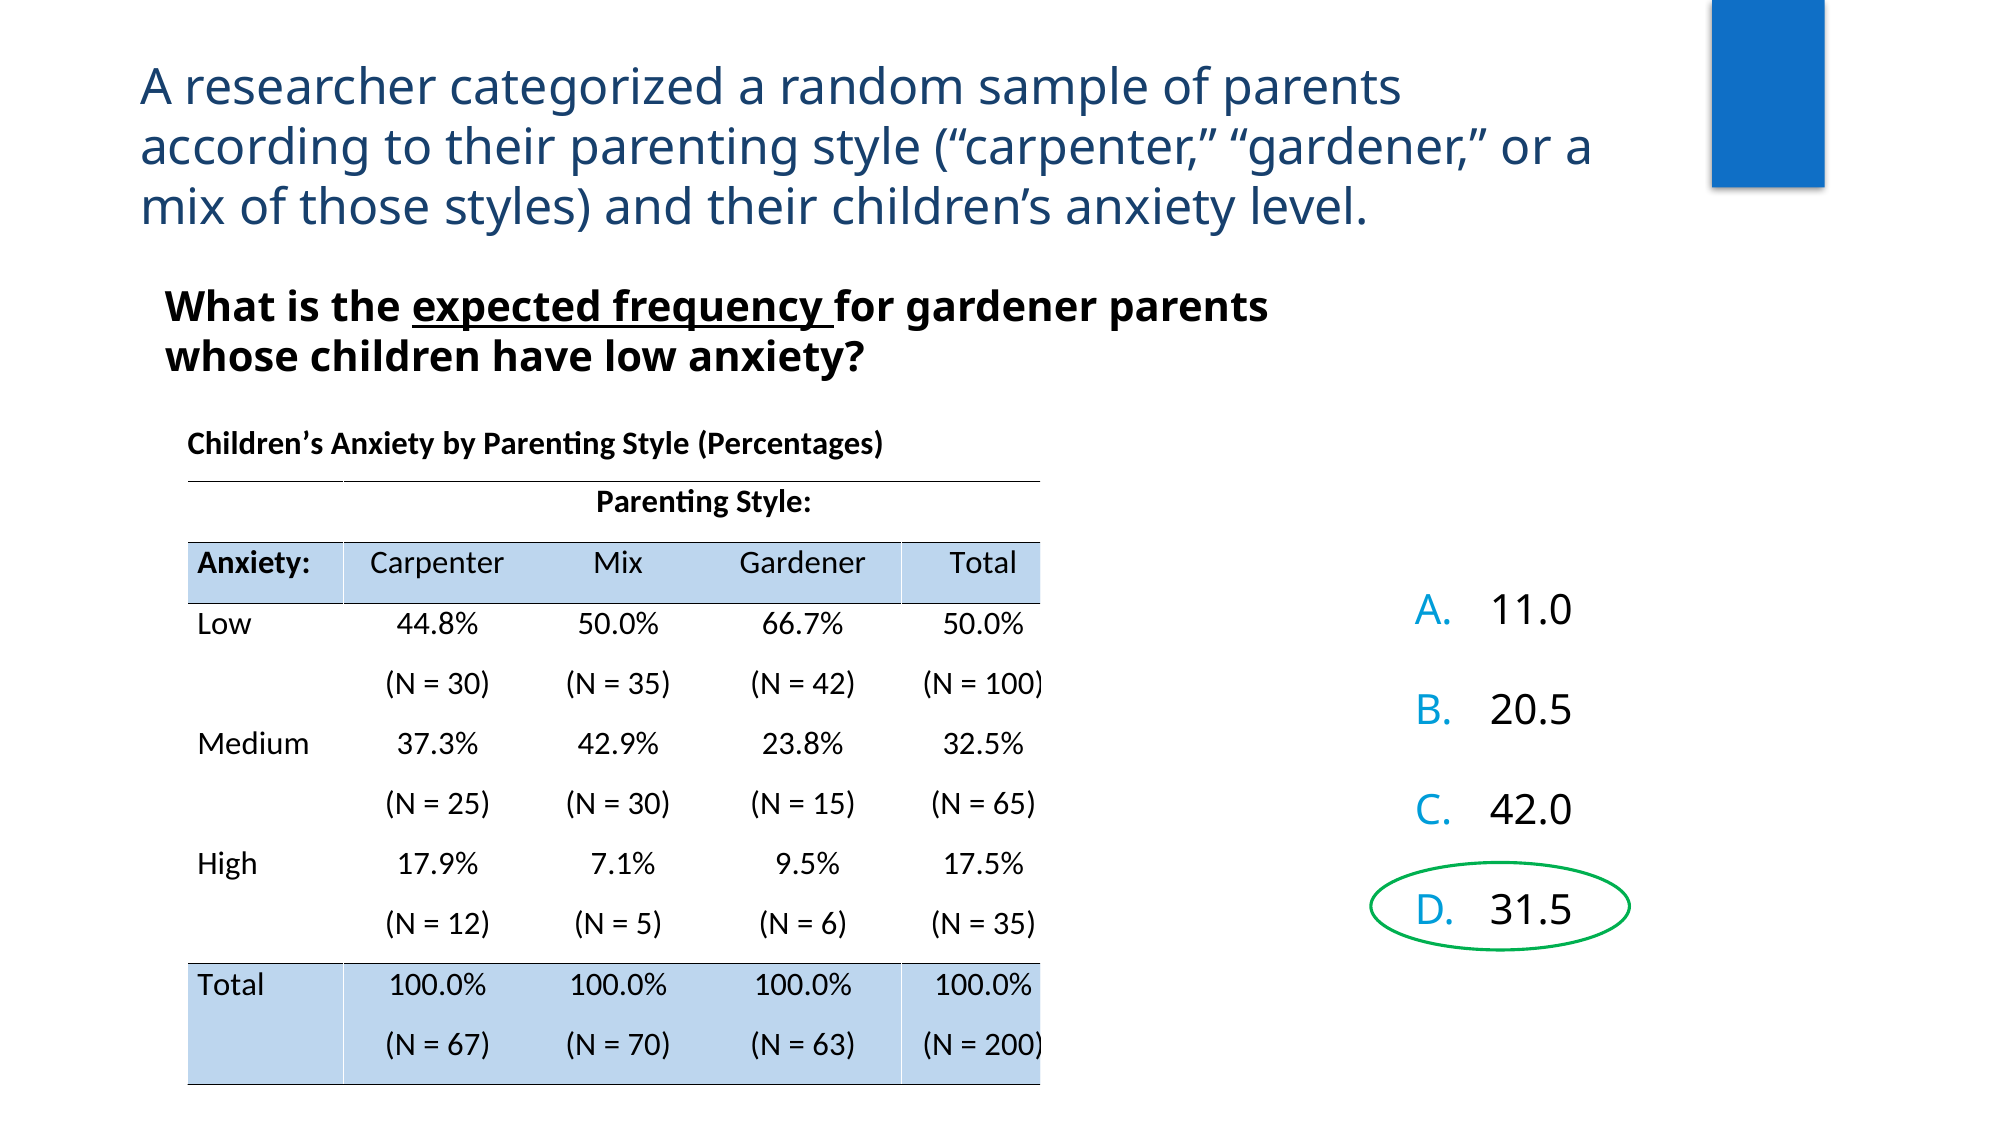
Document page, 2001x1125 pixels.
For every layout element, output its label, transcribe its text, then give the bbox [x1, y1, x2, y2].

text_box 11.0 20.5 42.0 31.5 [1399, 575, 1625, 891]
title A researcher categorized a random sample of parents according to their parenting style (“carpenter,” “gardener,” or a mix of those styles) and their children’s anxiety level. [125, 50, 1634, 239]
text_box What is the expected frequency for gardener parents whose children have low anxiety? [150, 272, 1400, 388]
text_box [1369, 860, 1632, 952]
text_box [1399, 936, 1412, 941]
text_box 11.0 20.5 42.0 31.5 [1588, 922, 1625, 941]
picture [187, 422, 1041, 1097]
